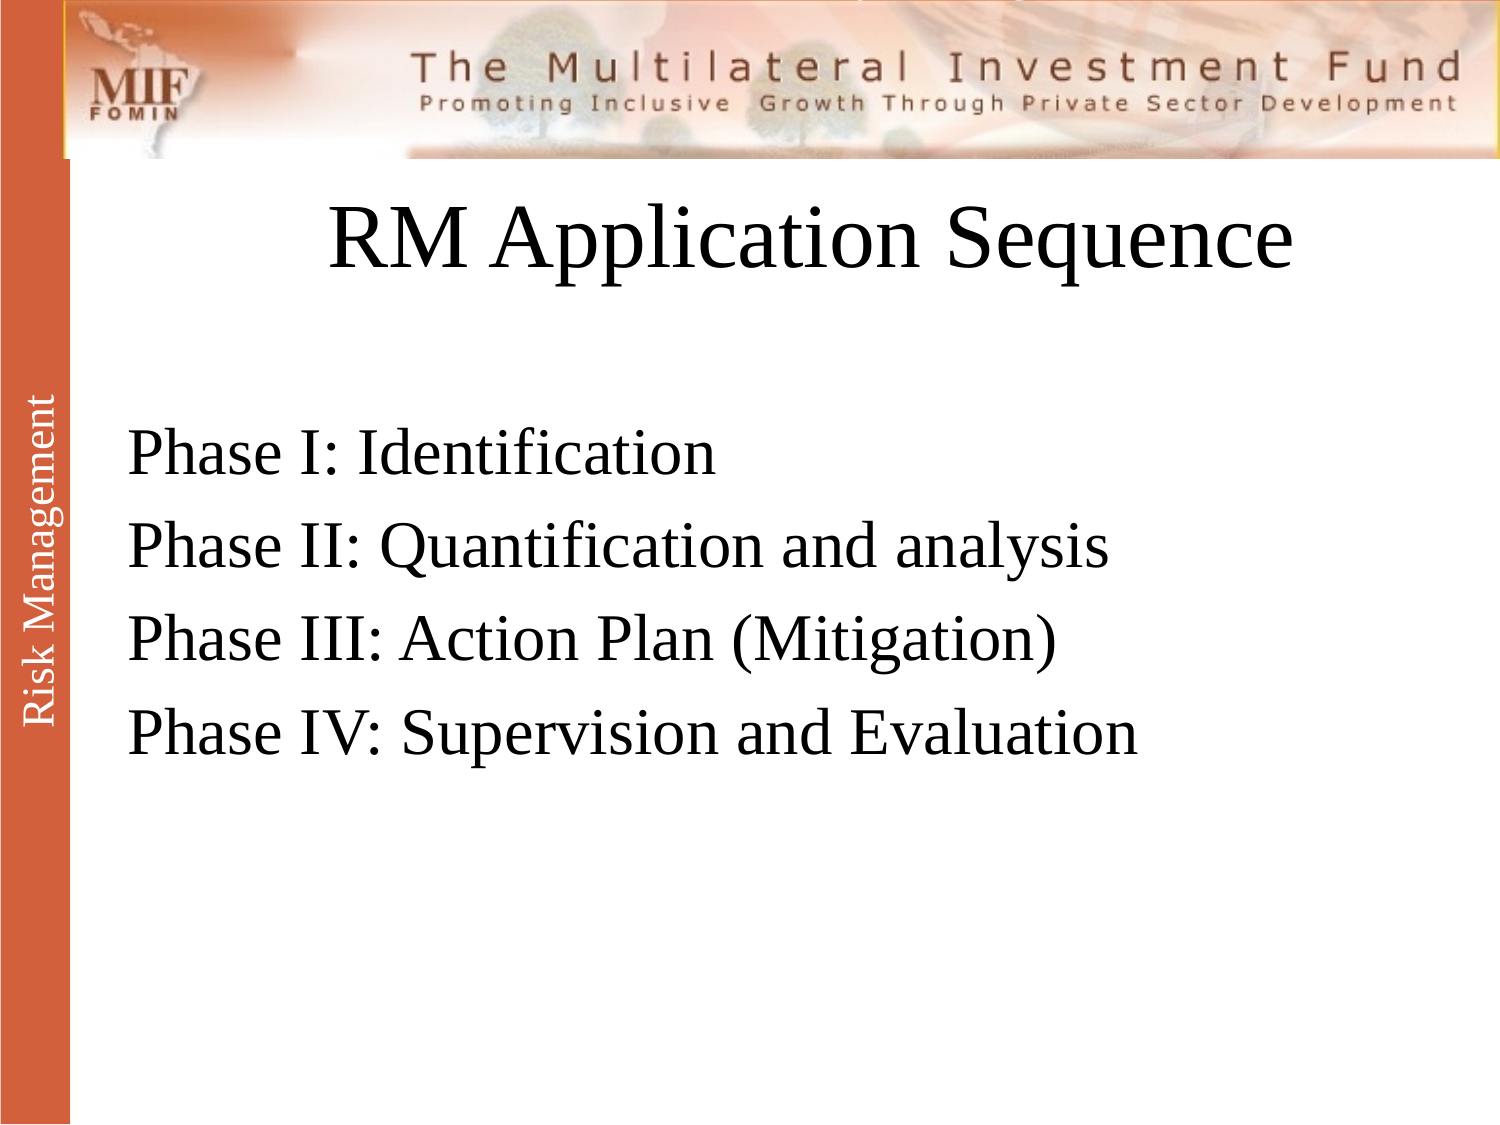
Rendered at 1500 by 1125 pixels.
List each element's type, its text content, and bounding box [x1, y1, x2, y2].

title RM Application Sequence [174, 167, 1451, 326]
picture [62, 0, 1500, 160]
list Phase I: Identification Phase II: Quantification and analysis Phase III: Action Plan (Mitigation) Phase IV: Supervision and Evaluation [112, 399, 1388, 1001]
text_box Risk Management [0, 0, 71, 1125]
